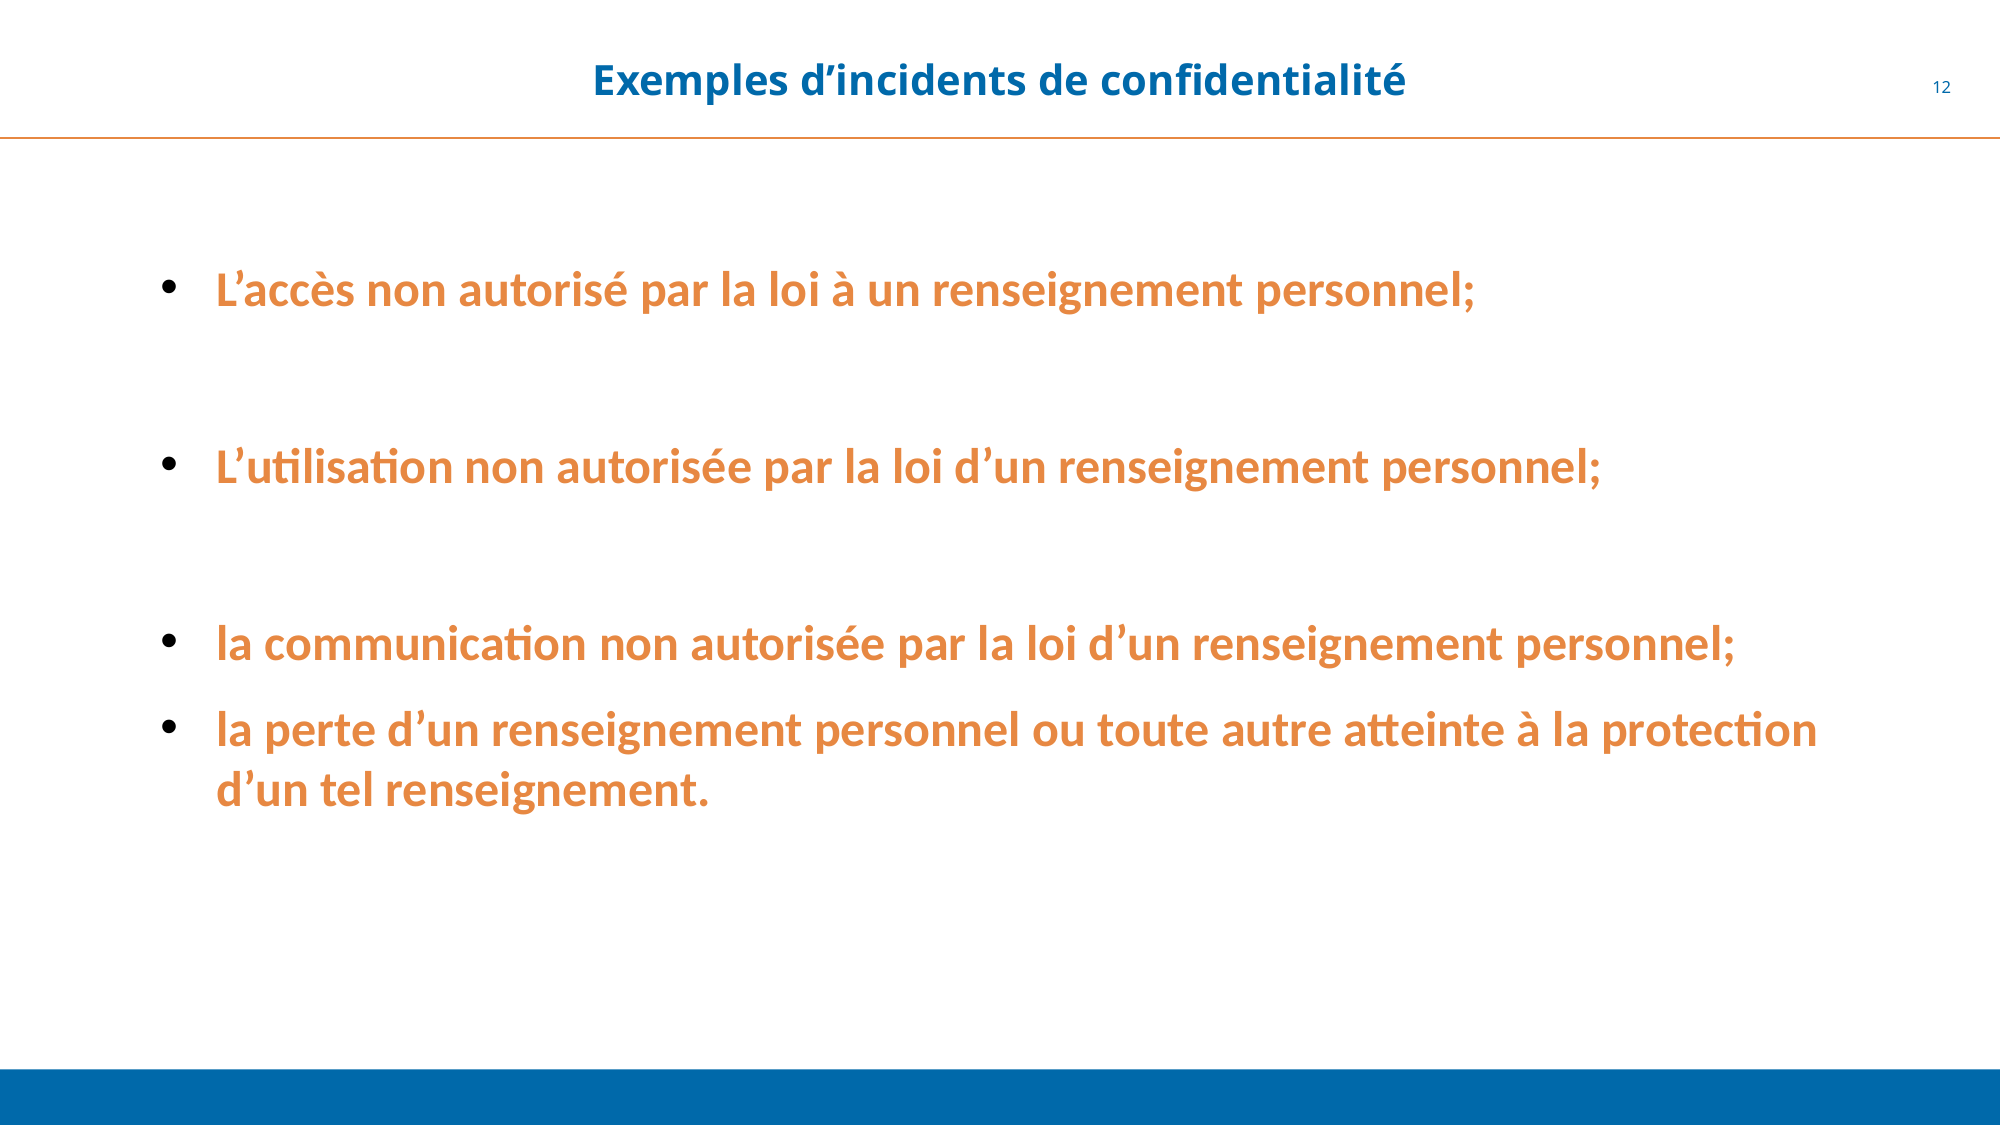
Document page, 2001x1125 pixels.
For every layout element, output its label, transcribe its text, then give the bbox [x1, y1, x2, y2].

slide_number 12 [1889, 67, 1967, 109]
title Exemples d’incidents de confidentialité [95, 31, 1905, 112]
list L’accès non autorisé par la loi à un renseignement personnel; L’utilisation non autorisée par la loi d’un renseignement personnel; la communication non autorisée par la loi d’un renseignement personnel; la perte d’un renseignement personnel ou toute autre atteinte à la protection d’un tel renseignement. [145, 159, 1850, 997]
